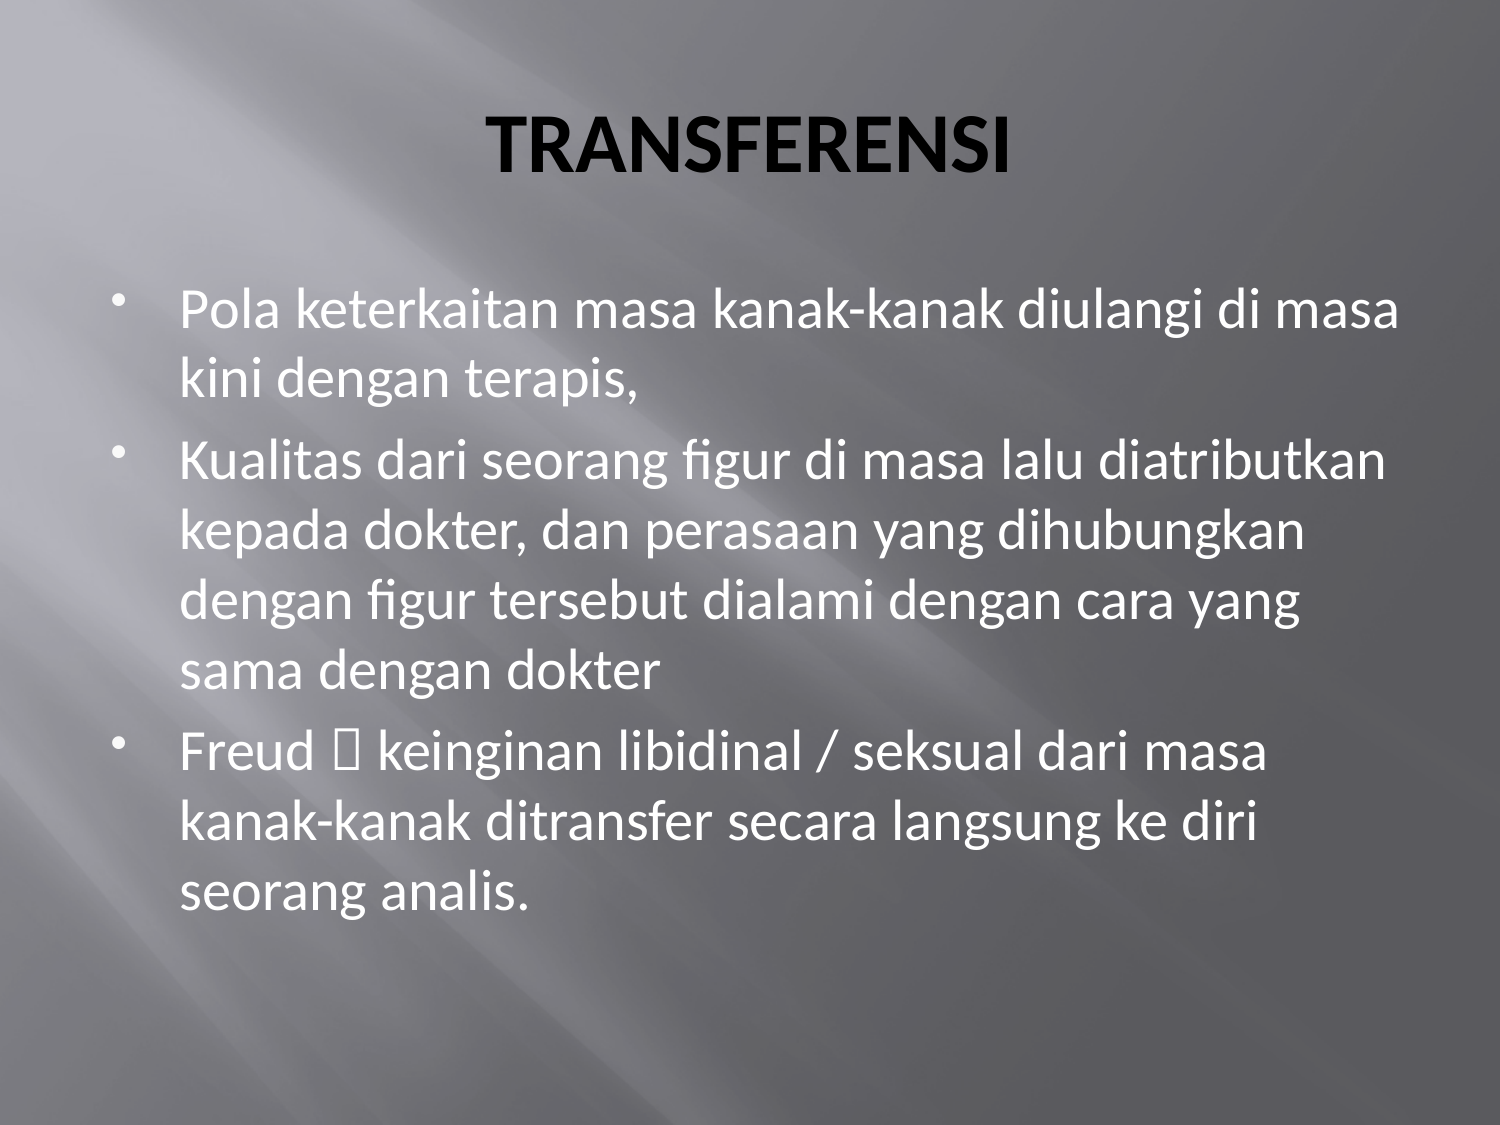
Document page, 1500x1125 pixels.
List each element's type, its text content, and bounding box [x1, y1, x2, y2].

list Pola keterkaitan masa kanak-kanak diulangi di masa kini dengan terapis, Kualitas dari seorang figur di masa lalu diatributkan kepada dokter, dan perasaan yang dihubungkan dengan figur tersebut dialami dengan cara yang sama dengan dokter Freud  keinginan libidinal / seksual dari masa kanak-kanak ditransfer secara langsung ke diri seorang analis. [75, 262, 1425, 1035]
title TRANSFERENSI [75, 45, 1425, 233]
